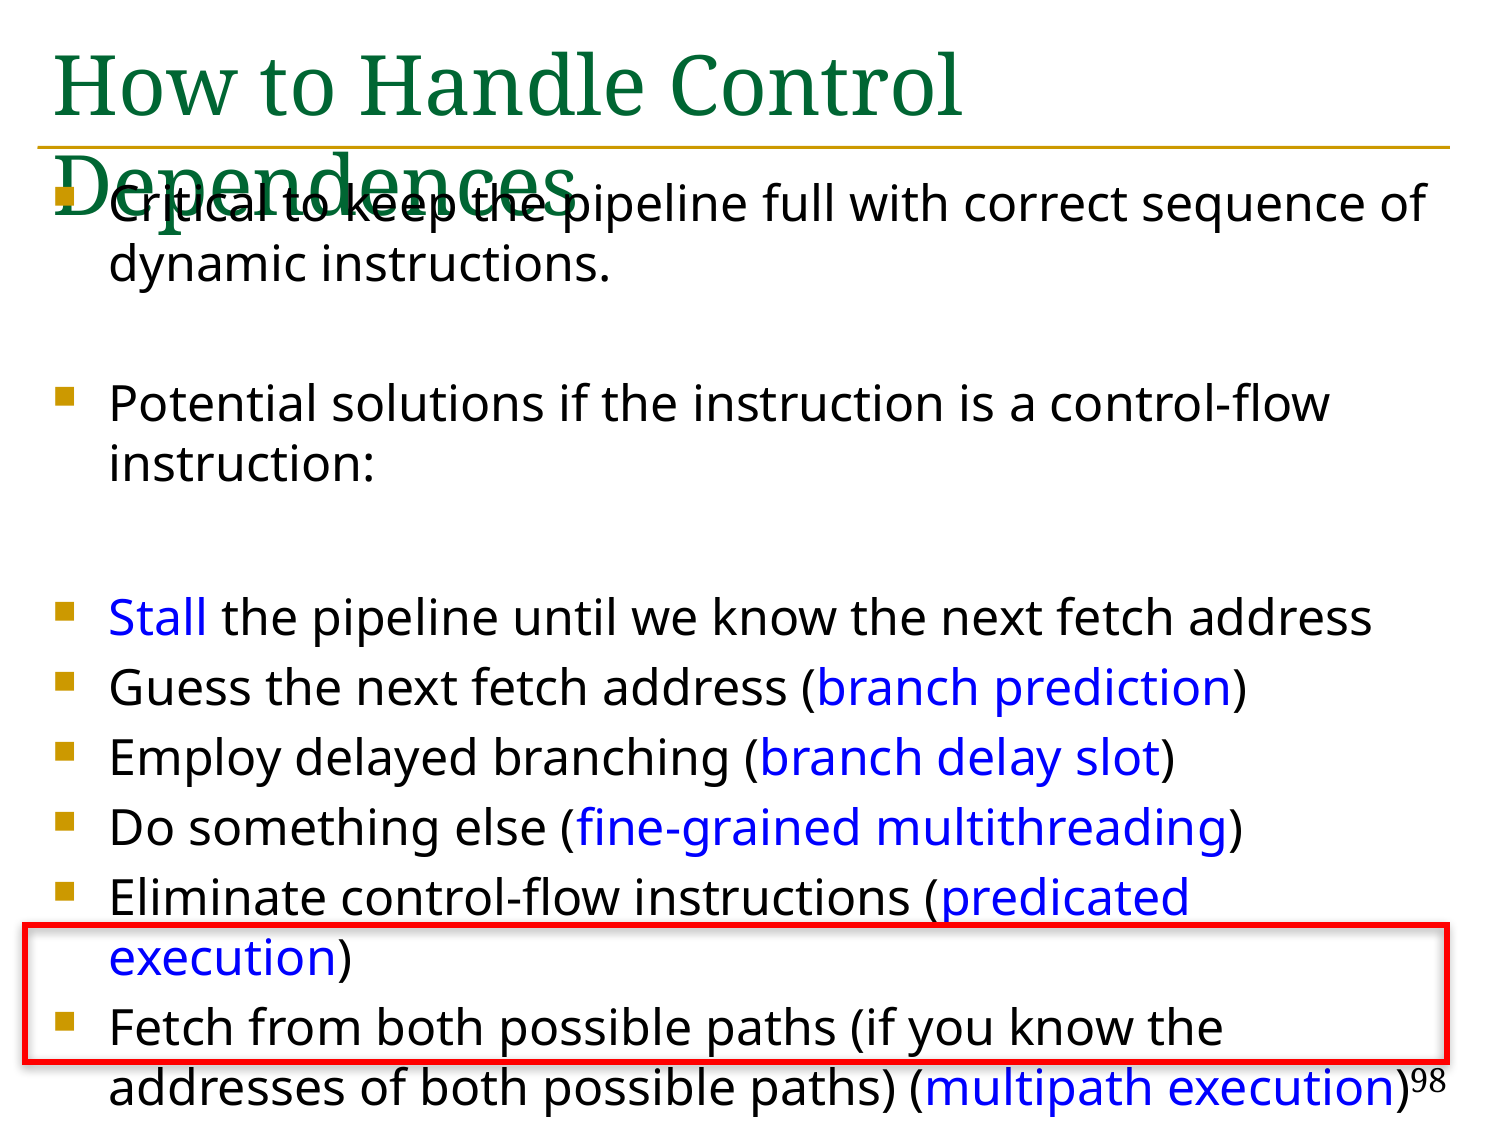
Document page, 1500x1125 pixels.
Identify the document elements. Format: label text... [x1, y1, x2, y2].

text_box [24, 924, 1448, 1063]
title How to Handle Control Dependences [37, 24, 1450, 163]
list Critical to keep the pipeline full with correct sequence of dynamic instructions. Potential solutions if the instruction is a control-flow instruction: Stall the pipeline until we know the next fetch address Guess the next fetch address (branch prediction) Employ delayed branching (branch delay slot) Do something else (fine-grained multithreading) Eliminate control-flow instructions (predicated execution) Fetch from both possible paths (if you know the addresses of both possible paths) (multipath execution) [37, 163, 1450, 926]
slide_number 98 [1111, 1036, 1462, 1112]
